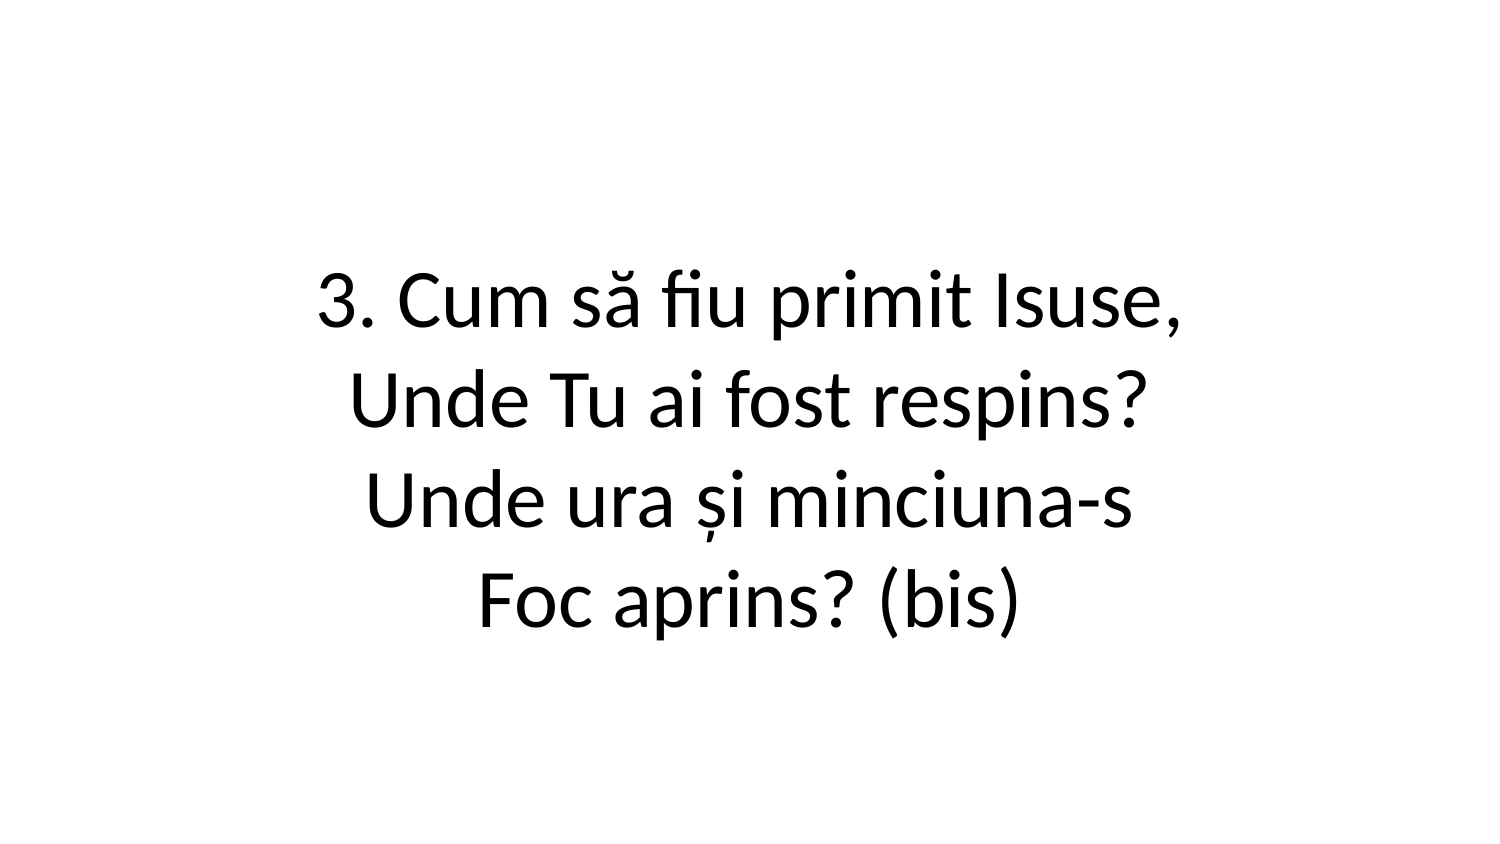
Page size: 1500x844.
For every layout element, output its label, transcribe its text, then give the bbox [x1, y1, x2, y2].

text_box 3. Cum să fiu primit Isuse, Unde Tu ai fost respins? Unde ura și minciuna-s Foc aprins? (bis) [300, 192, 1200, 652]
